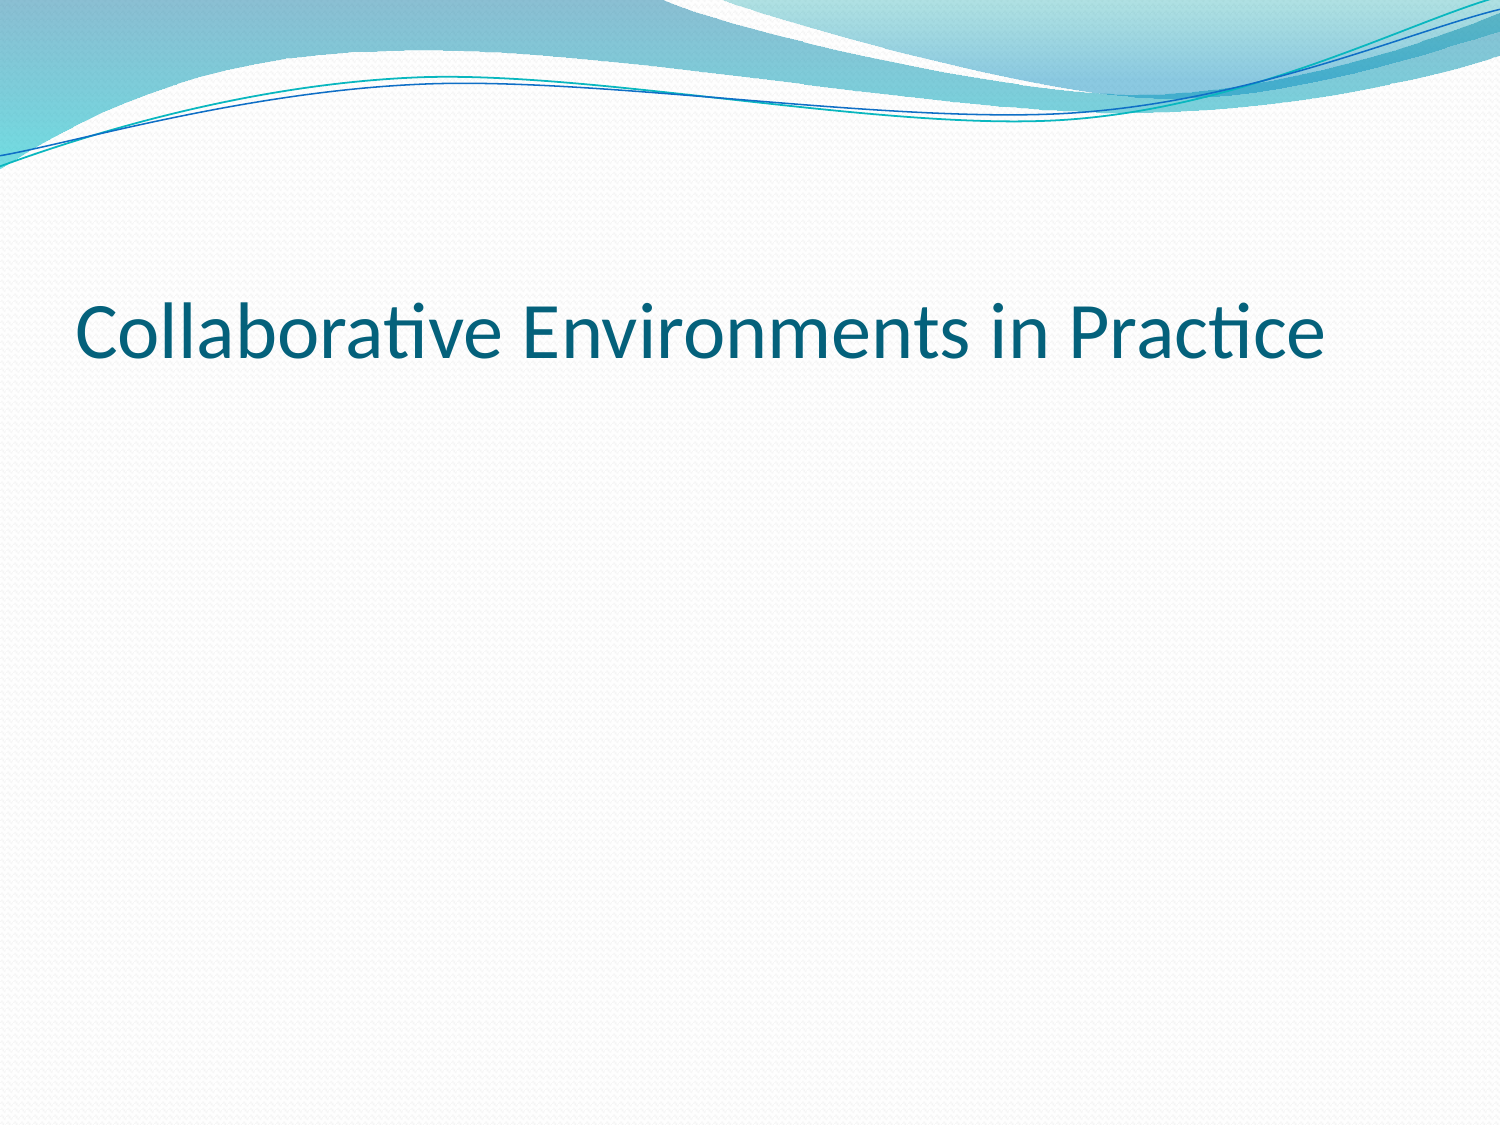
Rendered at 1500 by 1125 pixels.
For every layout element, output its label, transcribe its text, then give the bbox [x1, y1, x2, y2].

title Collaborative Environments in Practice [75, 187, 1438, 375]
